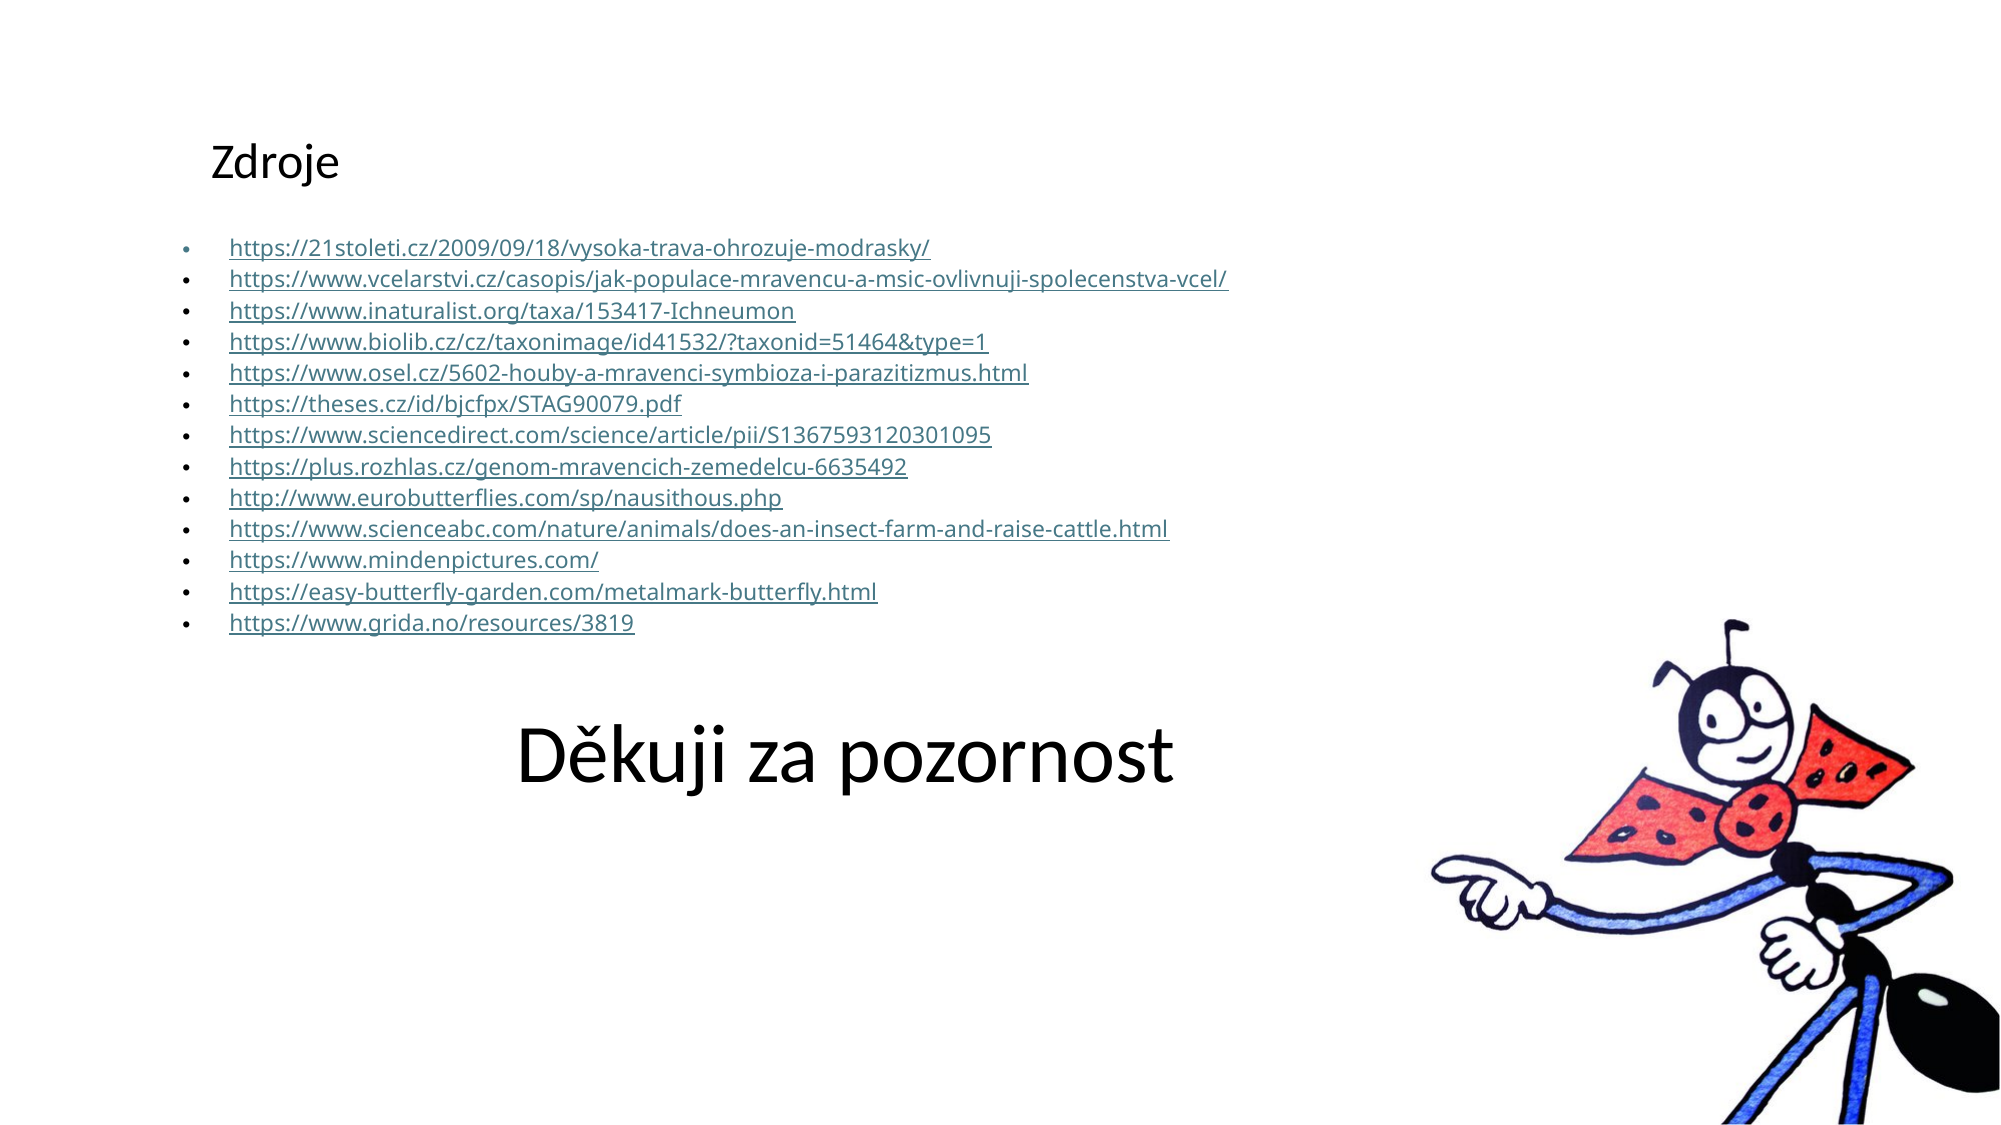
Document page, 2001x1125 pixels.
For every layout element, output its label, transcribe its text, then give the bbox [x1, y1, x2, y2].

text_box Zdroje [196, 120, 551, 196]
text_box https://21stoleti.cz/2009/09/18/vysoka-trava-ohrozuje-modrasky/ https://www.vcelarstvi.cz/casopis/jak-populace-mravencu-a-msic-ovlivnuji-spolecenstva-vcel/ https://www.inaturalist.org/taxa/153417-Ichneumon https://www.biolib.cz/cz/taxonimage/id41532/?taxonid=51464&type=1 https://www.osel.cz/5602-houby-a-mravenci-symbioza-i-parazitizmus.html https://theses.cz/id/bjcfpx/STAG90079.pdf https://www.sciencedirect.com/science/article/pii/S1367593120301095 https://plus.rozhlas.cz/genom-mravencich-zemedelcu-6635492 http://www.eurobutterflies.com/sp/nausithous.php https://www.scienceabc.com/nature/animals/does-an-insect-farm-and-raise-cattle.html https://www.mindenpictures.com/ https://easy-butterfly-garden.com/metalmark-butterfly.html https://www.grida.no/resources/3819 [167, 196, 1580, 648]
text_box Děkuji za pozornost [501, 691, 999, 807]
picture [999, 457, 2000, 1125]
